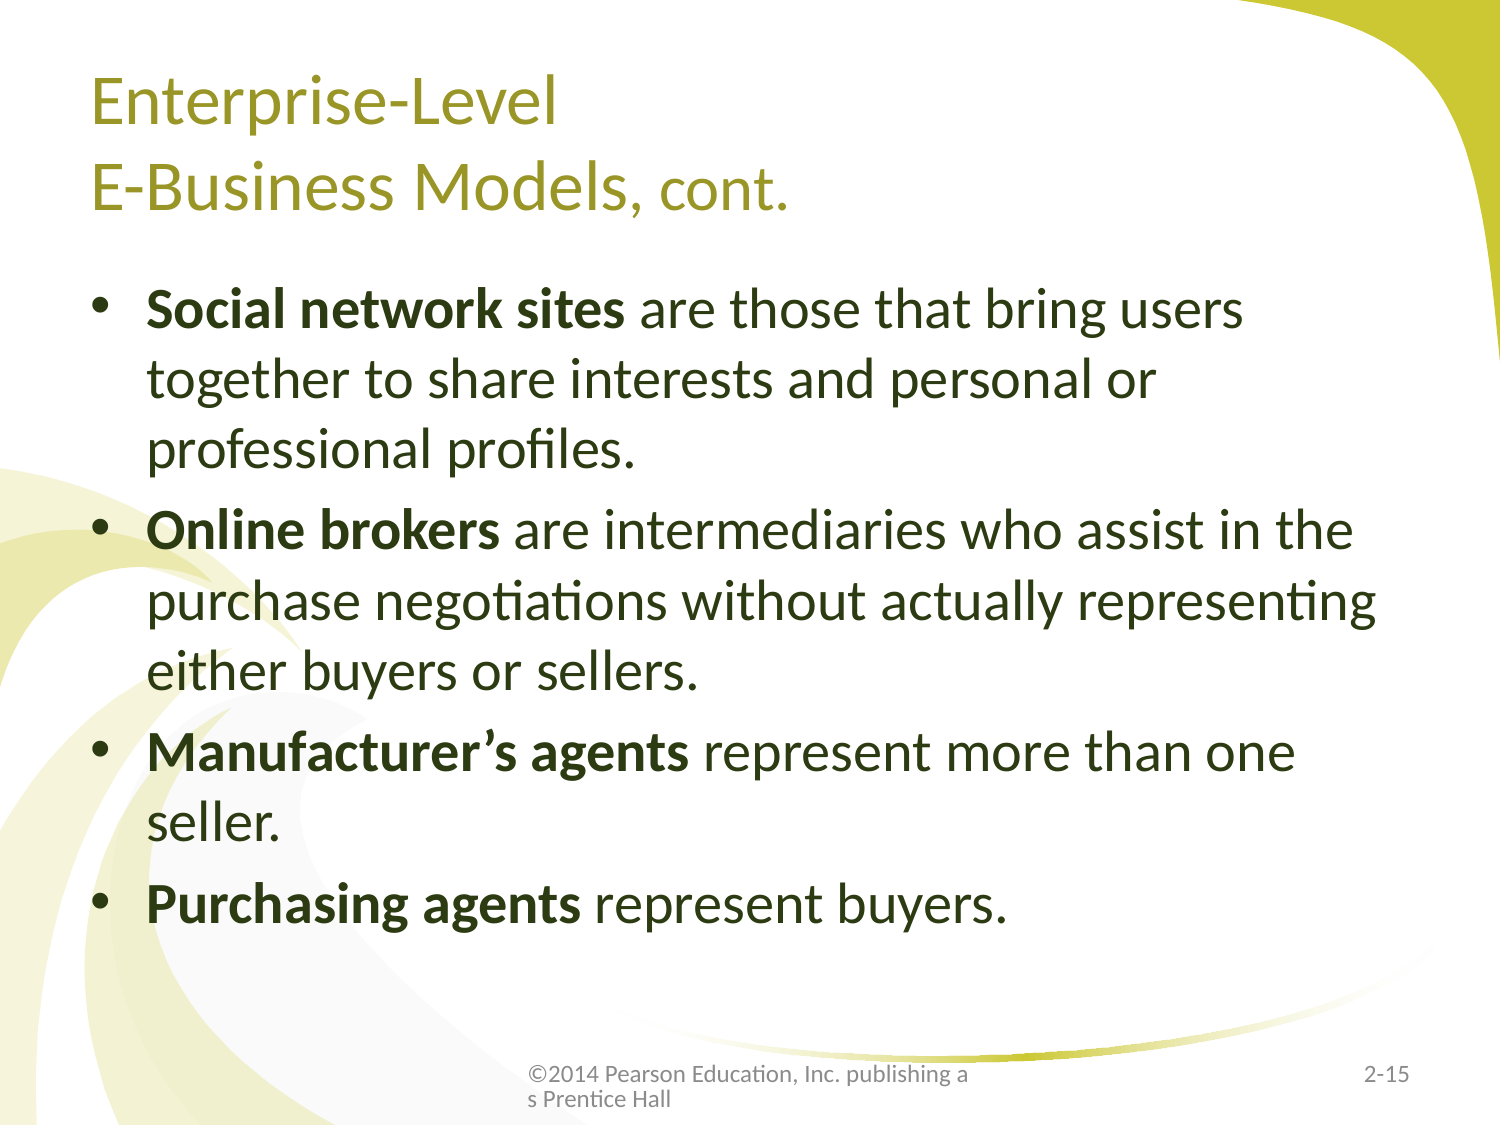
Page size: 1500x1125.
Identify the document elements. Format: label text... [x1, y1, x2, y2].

slide_number 2-15 [1074, 1042, 1425, 1103]
footer ©2014 Pearson Education, Inc. publishing as Prentice Hall [512, 1042, 988, 1103]
title Enterprise-Level E-Business Models, cont. [75, 45, 1425, 233]
list Social network sites are those that bring users together to share interests and personal or professional profiles. Online brokers are intermediaries who assist in the purchase negotiations without actually representing either buyers or sellers. Manufacturer’s agents represent more than one seller. Purchasing agents represent buyers. [75, 262, 1425, 1005]
